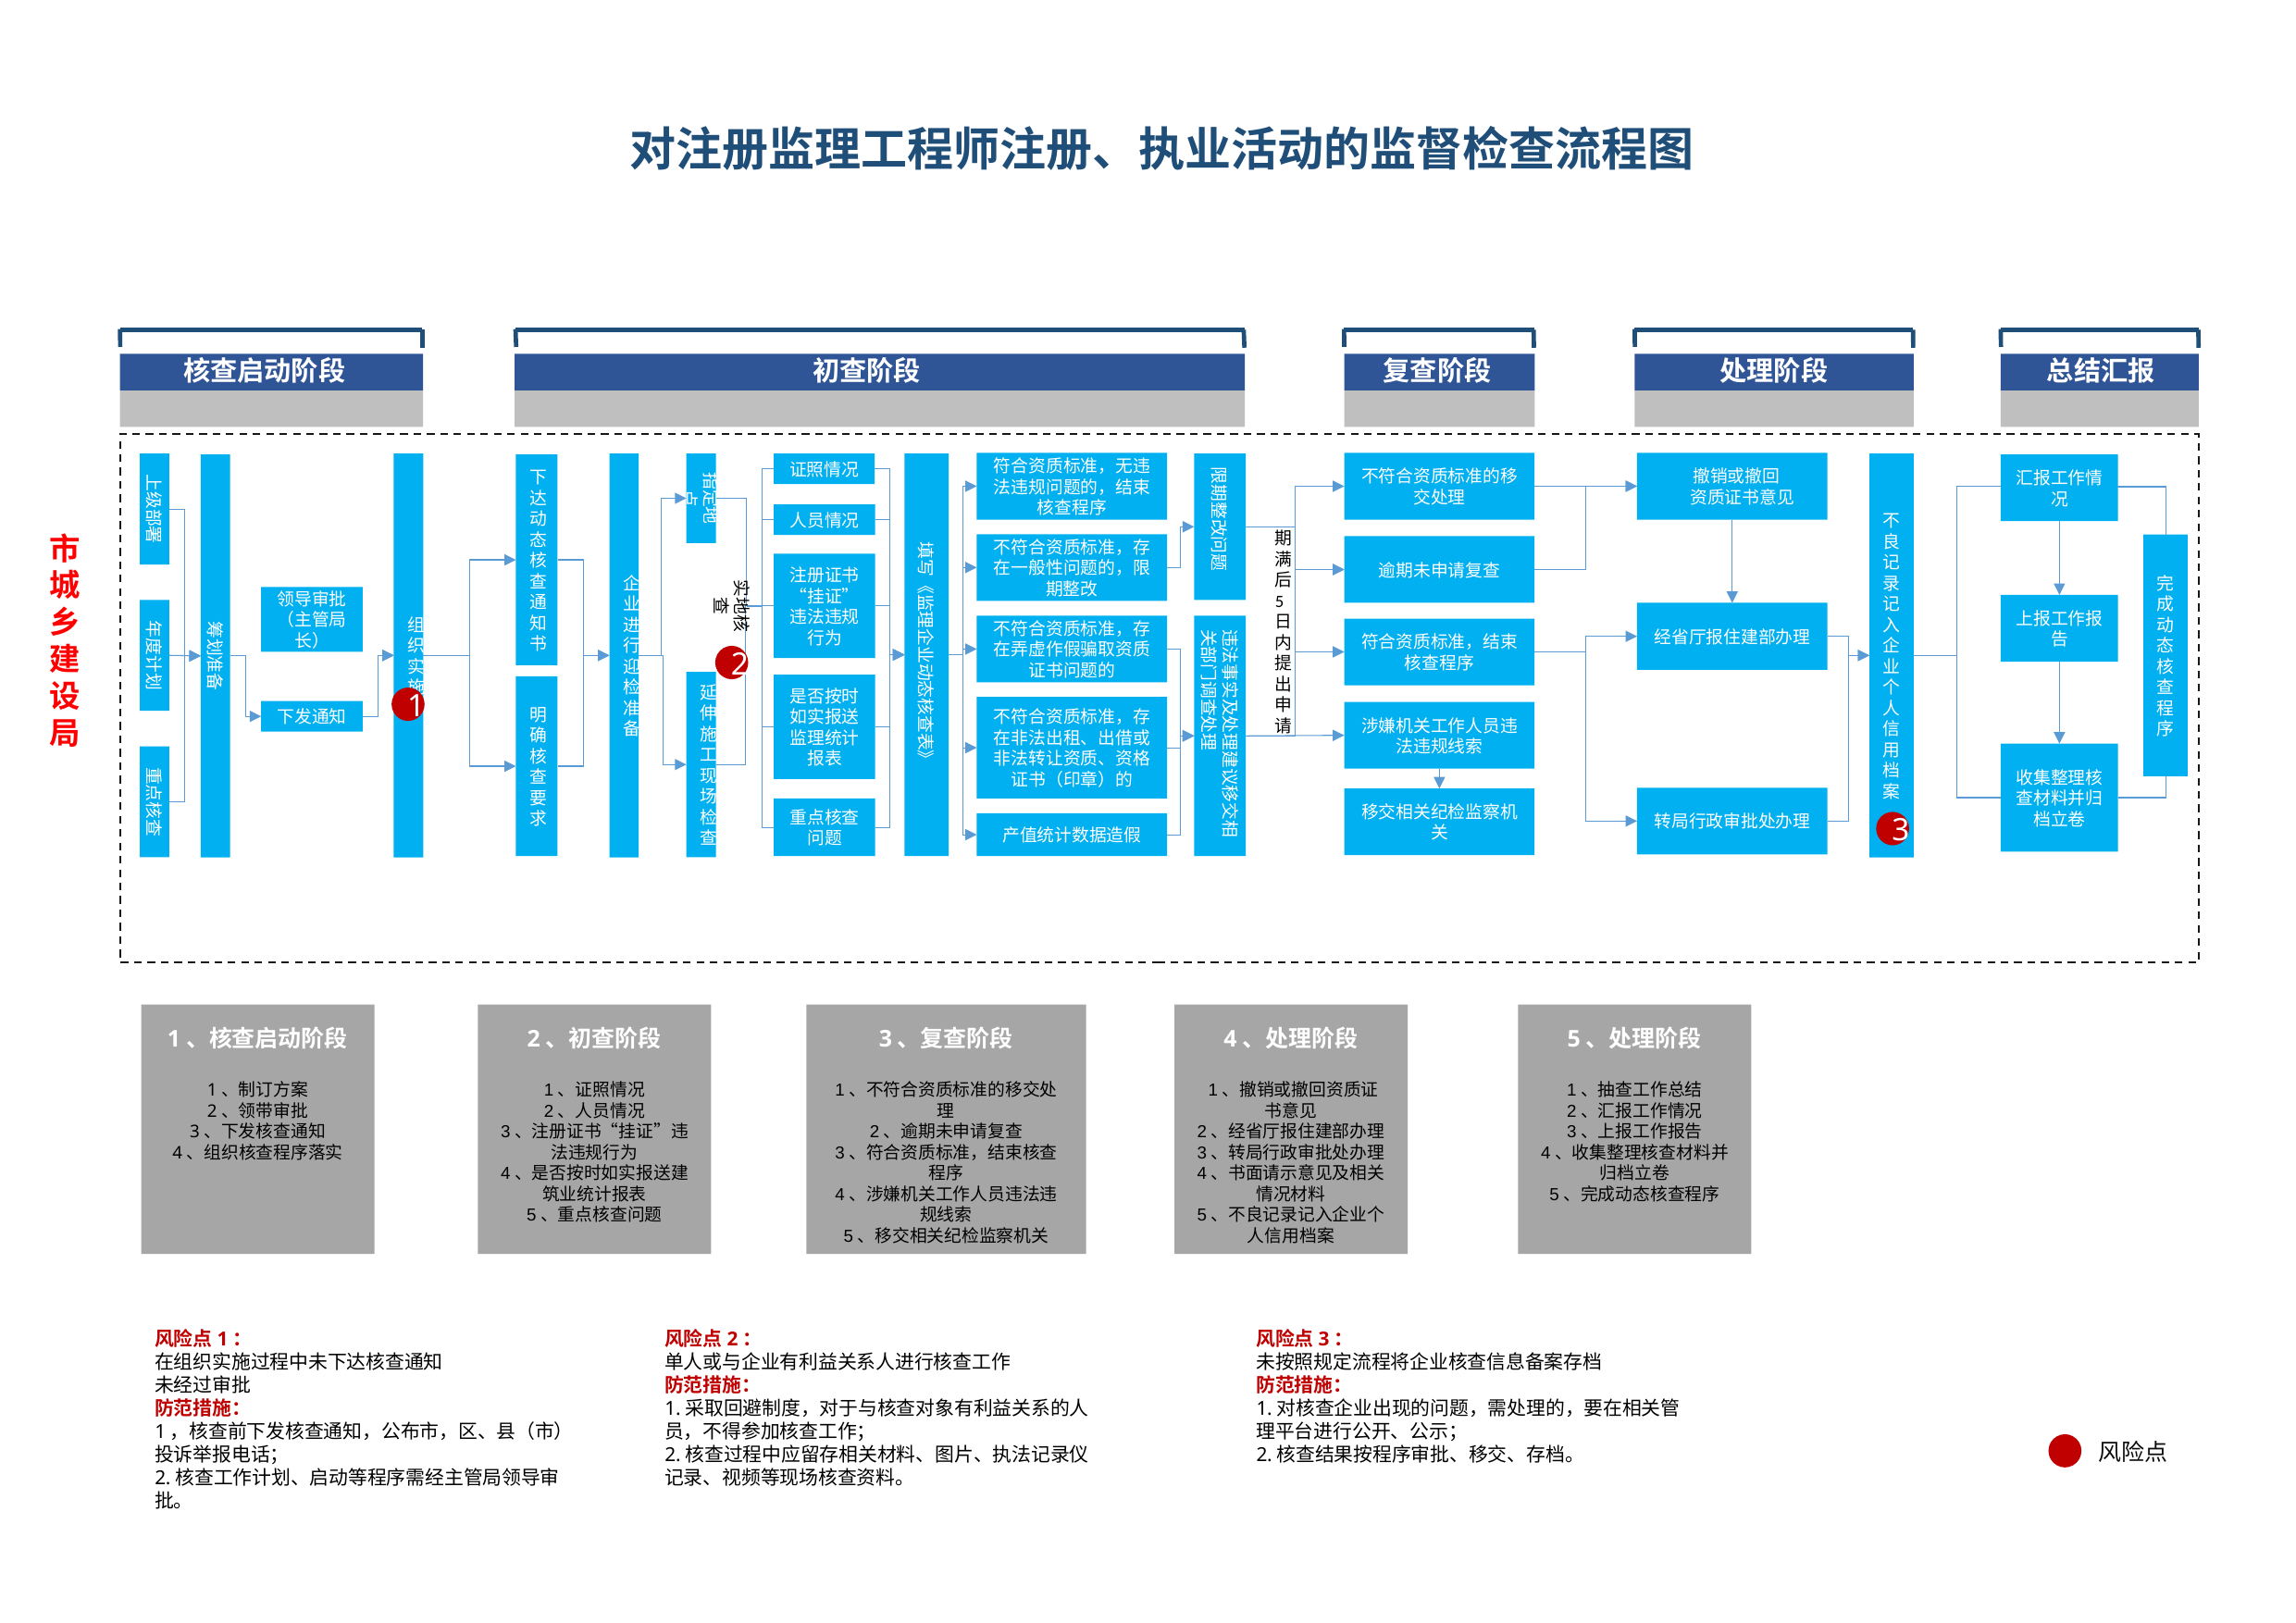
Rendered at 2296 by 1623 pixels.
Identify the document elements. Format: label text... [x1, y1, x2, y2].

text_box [1518, 1004, 1752, 1255]
text_box 风险点1： 在组织实施过程中未下达核查通知 未经过审批 防范措施： 1，核查前下发核查通知，公布市，区、县（市）投诉举报电话； 2.核查工作计划、启动等程序需经主管局领导审批。 [141, 1319, 599, 1518]
title 对注册监理工程师注册、执业活动的监督检查流程图 [614, 105, 1719, 196]
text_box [478, 1004, 712, 1256]
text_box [557, 655, 610, 766]
text_box 风险点2： 单人或与企业有利益关系人进行核查工作 防范措施： 1.采取回避制度，对于与核查对象有利益关系的人员，不得参加核查工作； 2.核查过程中应留存相关材料、图片、执法记录仪记录、视频等现场核查资料。 [651, 1319, 1109, 1495]
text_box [1876, 803, 1909, 855]
text_box 风险点3： 未按照规定流程将企业核查信息备案存档 防范措施： 1.对核查企业出现的问题，需处理的，要在相关管理平台进行公开、公示； 2.核查结果按程序审批、移交、存档。 [1242, 1319, 1700, 1472]
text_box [714, 637, 749, 689]
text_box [806, 1004, 1086, 1297]
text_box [391, 678, 425, 731]
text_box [1174, 1004, 1409, 1276]
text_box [2048, 1431, 2198, 1473]
text_box [119, 858, 2200, 963]
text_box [141, 1004, 375, 1255]
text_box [119, 328, 2199, 858]
text_box 市 城 乡 建 设 局 [29, 522, 101, 758]
